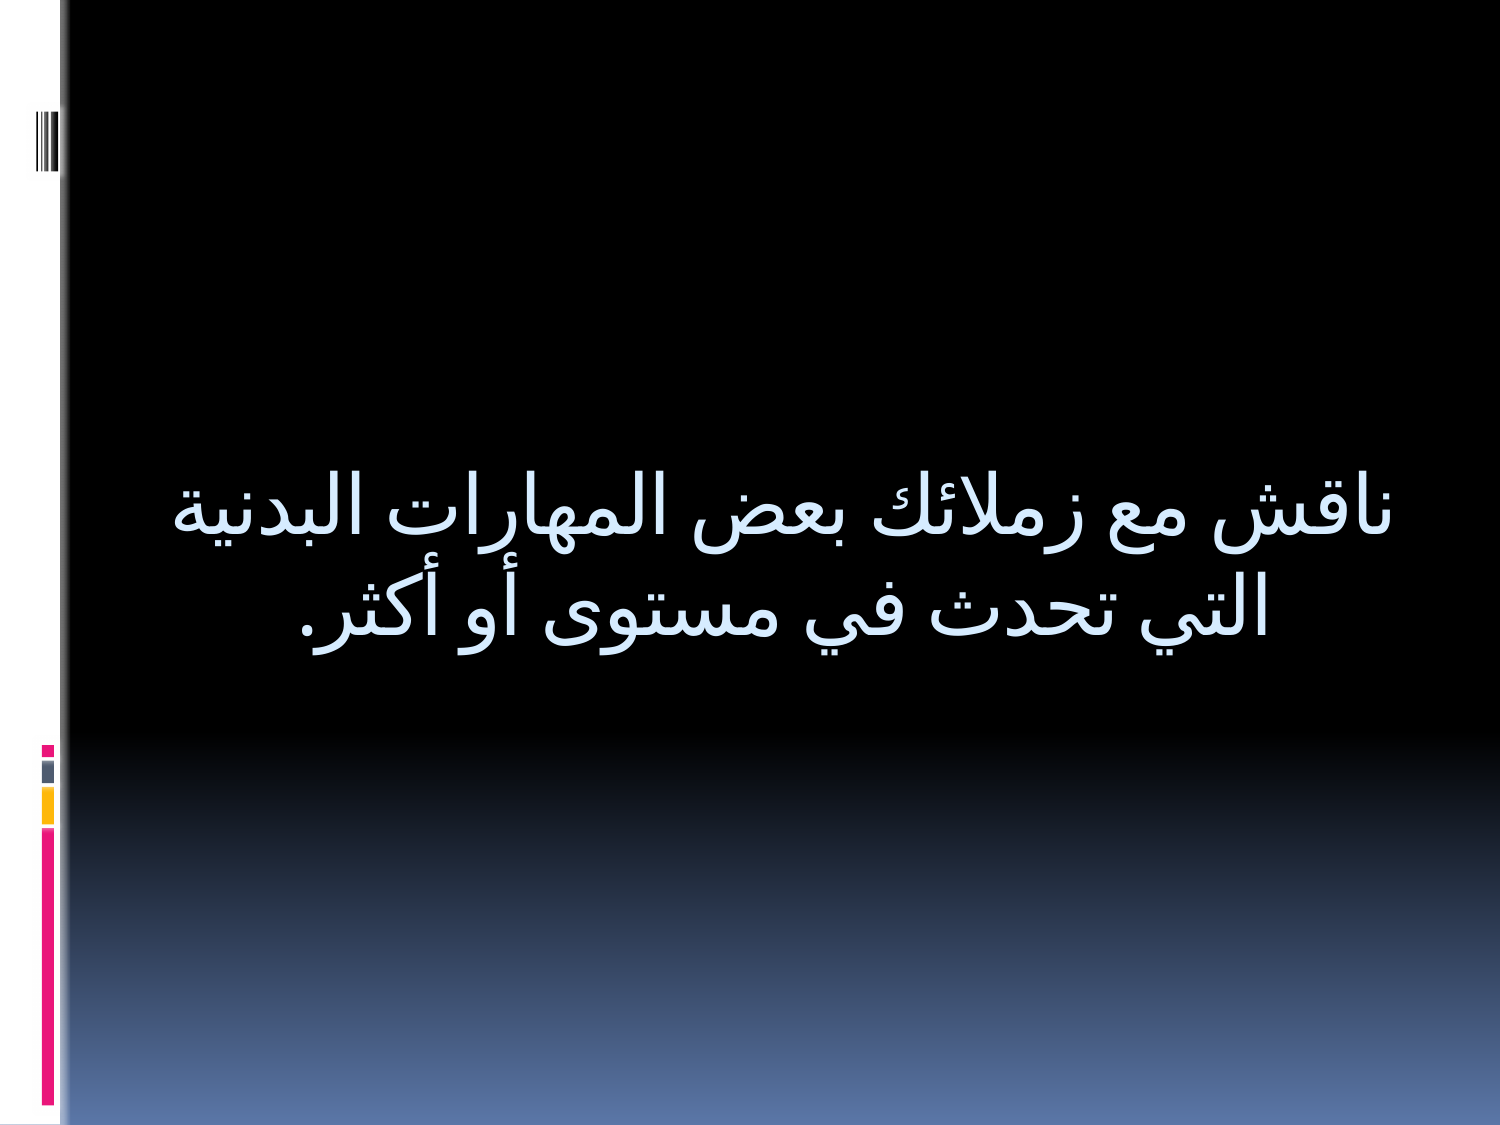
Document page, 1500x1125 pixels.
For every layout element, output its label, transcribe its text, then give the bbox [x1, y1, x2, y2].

title ناقش مع زملائك بعض المهارات البدنية التي تحدث في مستوى أو أكثر. [147, 444, 1423, 858]
